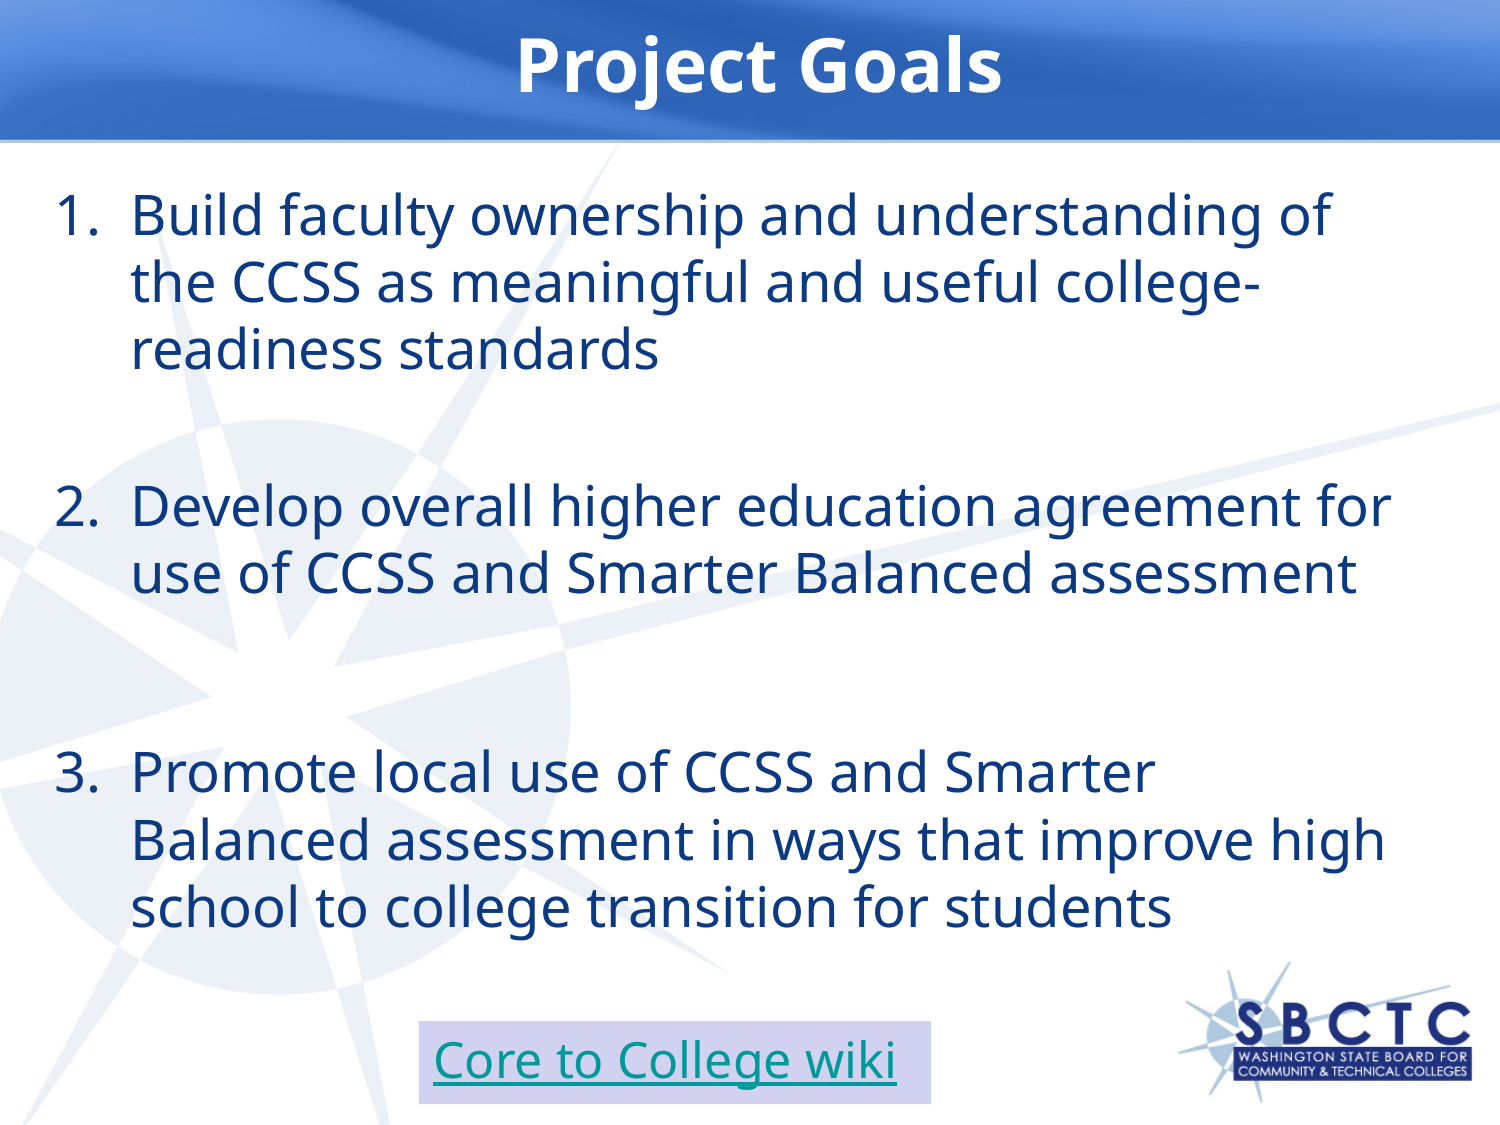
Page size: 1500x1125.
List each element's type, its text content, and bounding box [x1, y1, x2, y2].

list Build faculty ownership and understanding of the CCSS as meaningful and useful college-readiness standards Develop overall higher education agreement for use of CCSS and Smarter Balanced assessment Promote local use of CCSS and Smarter Balanced assessment in ways that improve high school to college transition for students [38, 171, 1427, 998]
text_box Core to College wiki [418, 1021, 932, 1105]
title Project Goals [18, 0, 1500, 126]
picture [0, 0, 1500, 1125]
